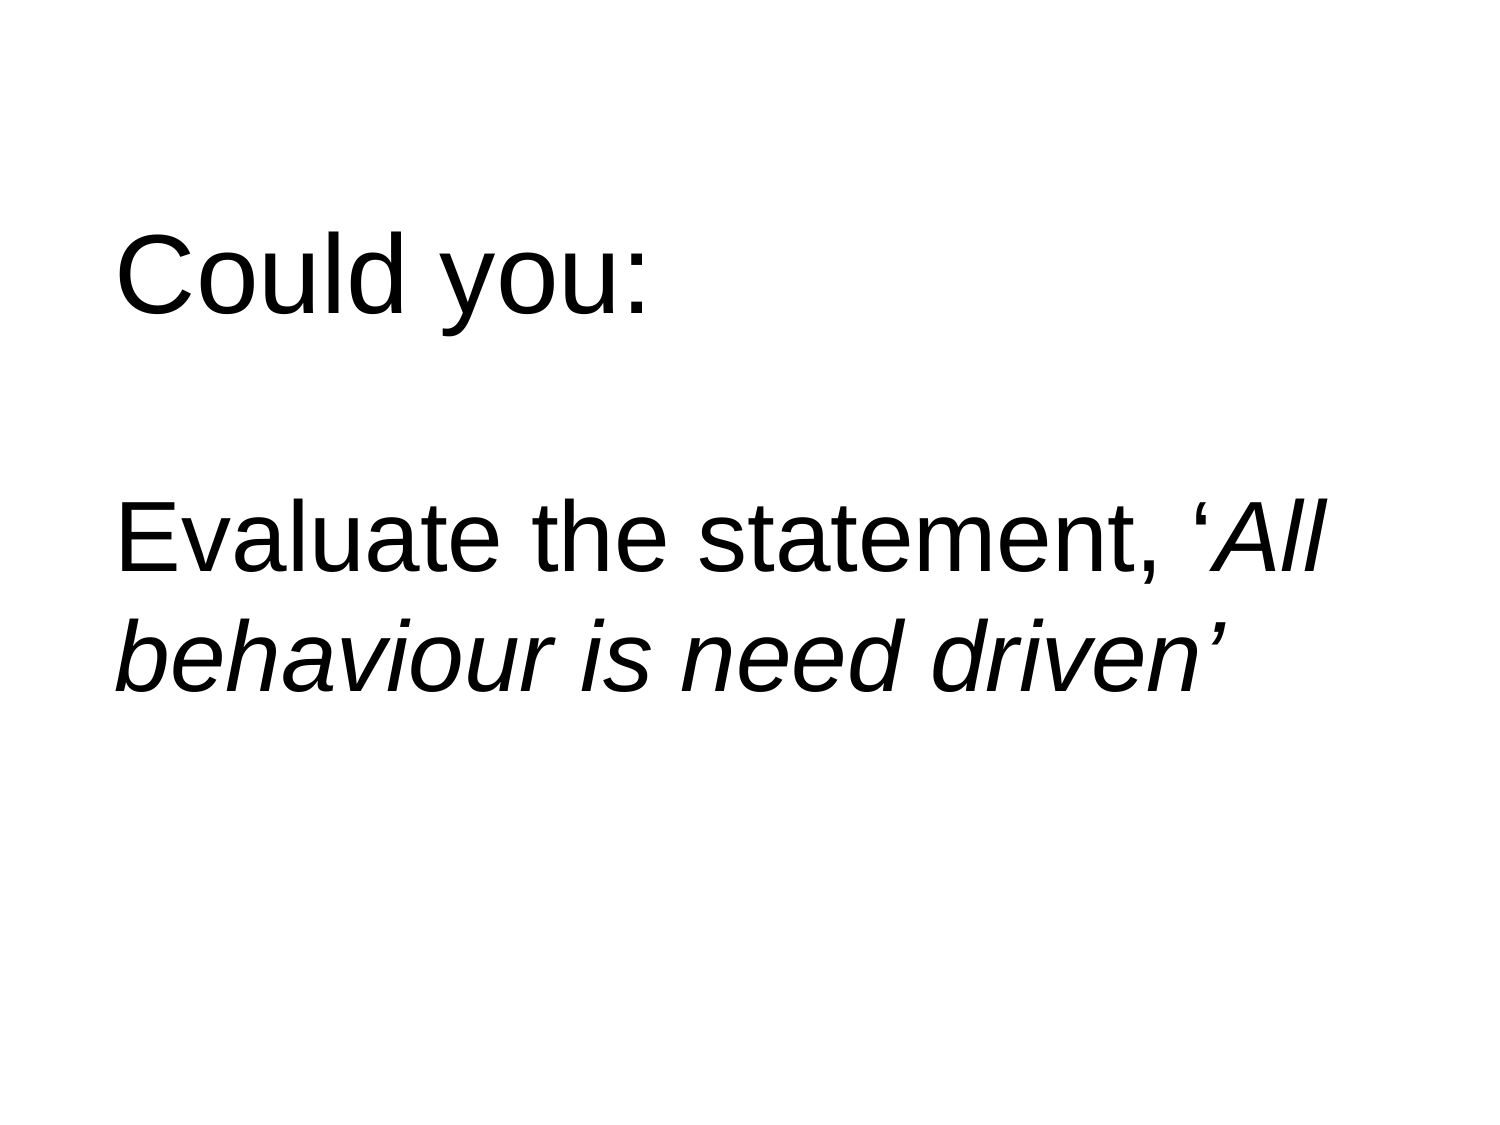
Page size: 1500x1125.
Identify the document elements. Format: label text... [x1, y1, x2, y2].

text_box Could you: Evaluate the statement, ‘All behaviour is need driven’ [100, 148, 1365, 719]
